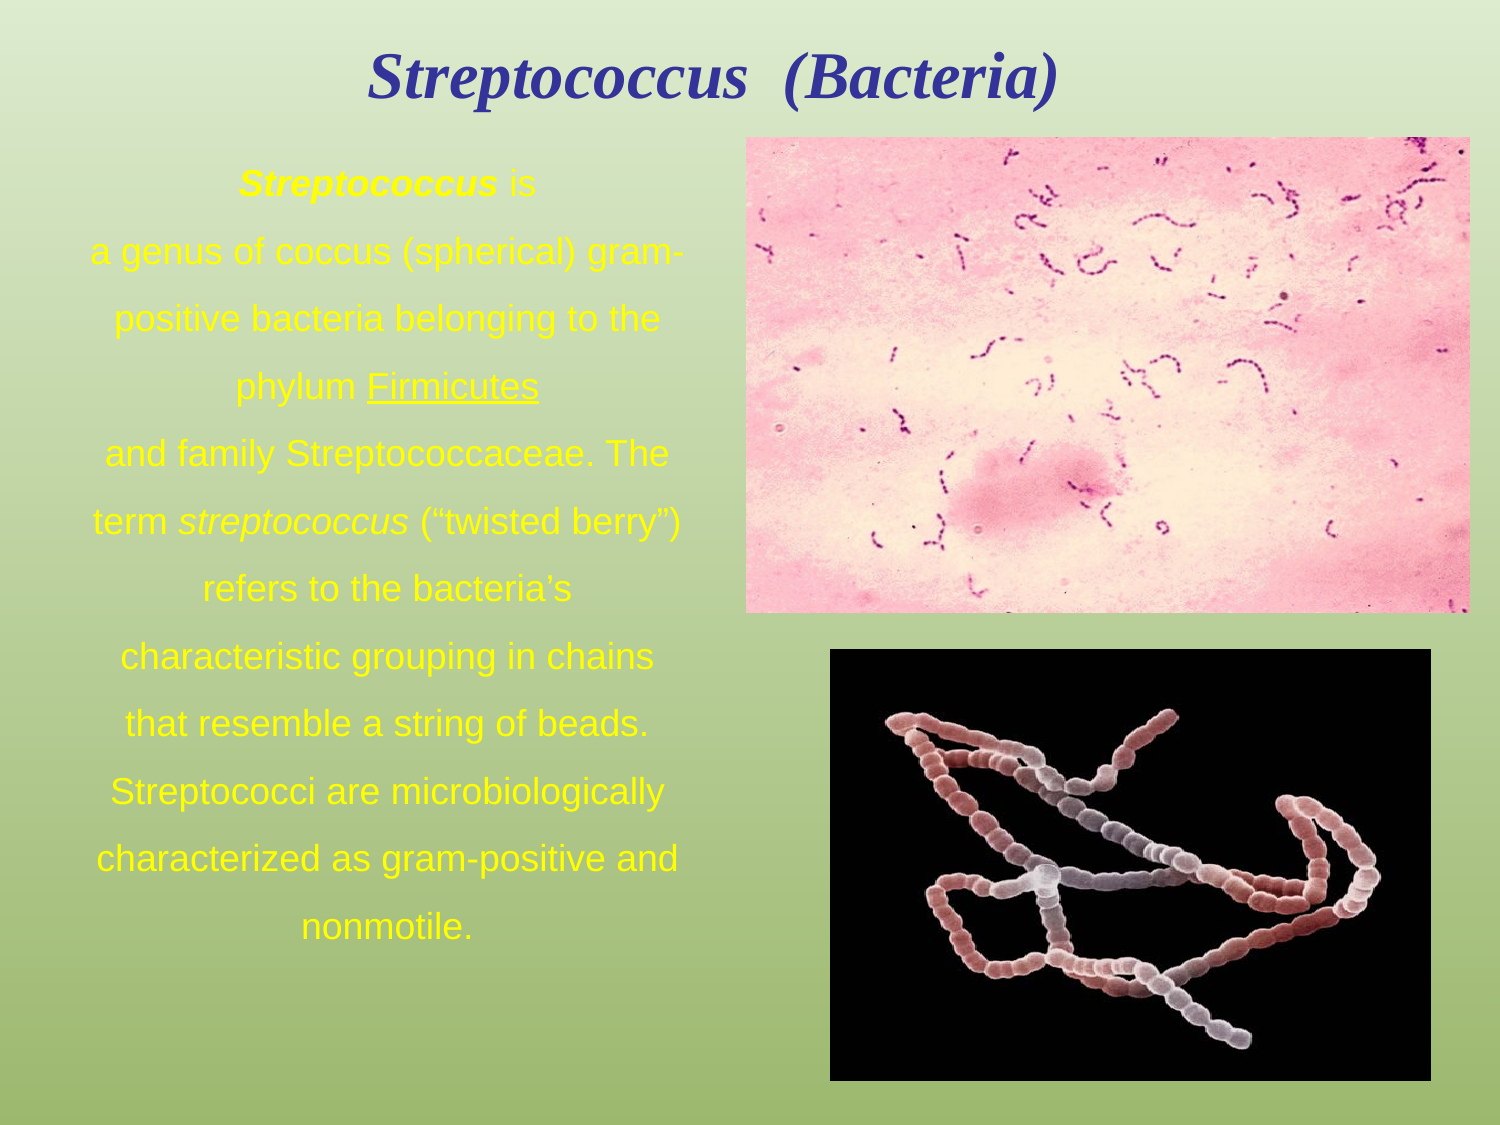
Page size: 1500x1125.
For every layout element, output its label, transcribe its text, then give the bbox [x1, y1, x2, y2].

text_box Streptococcus (Bacteria) [352, 24, 1090, 120]
picture [829, 649, 1431, 1081]
text_box Streptococcus is a genus of coccus (spherical) gram-positive bacteria belonging to the phylum Firmicutes and family Streptococcaceae. The term streptococcus (“twisted berry”) refers to the bacteria’s characteristic grouping in chains that resemble a string of beads. Streptococci are microbiologically characterized as gram-positive and nonmotile. [75, 129, 700, 955]
picture [746, 137, 1470, 613]
